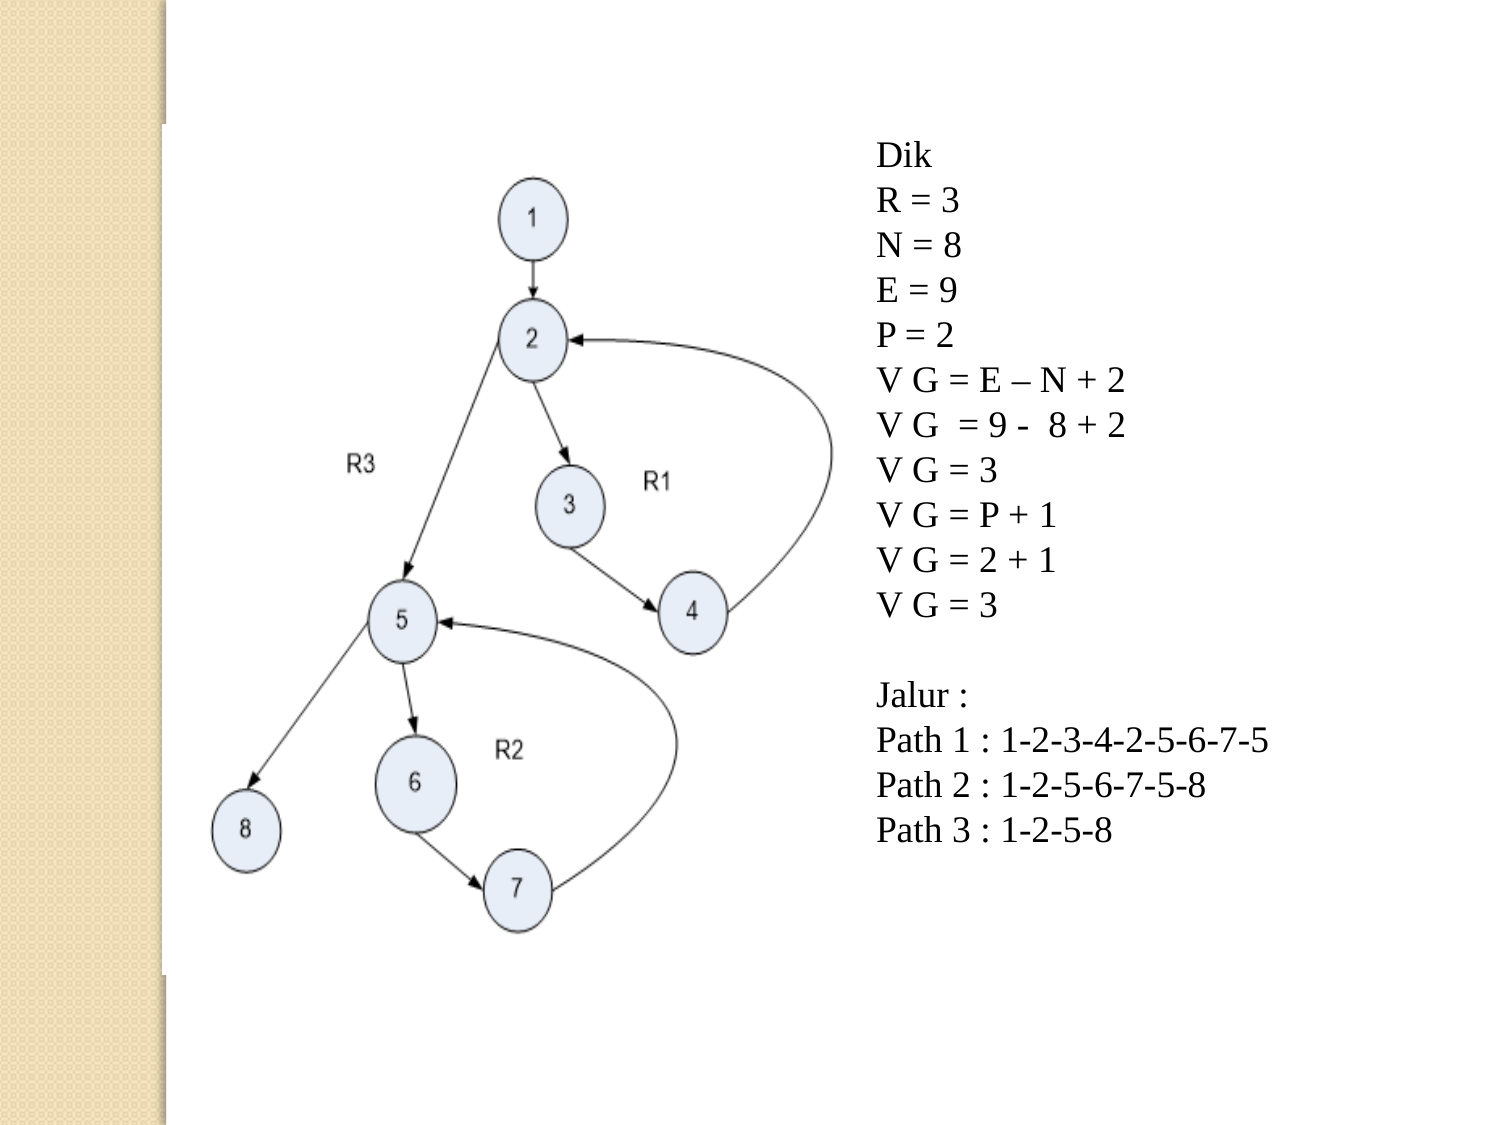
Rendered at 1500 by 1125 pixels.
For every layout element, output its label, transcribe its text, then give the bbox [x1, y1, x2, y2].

text_box Dik R = 3 N = 8 E = 9 P = 2 V G = E – N + 2 V G = 9 - 8 + 2 V G = 3 V G = P + 1 V G = 2 + 1 V G = 3 Jalur : Path 1 : 1-2-3-4-2-5-6-7-5 Path 2 : 1-2-5-6-7-5-8 Path 3 : 1-2-5-8 [863, 122, 1500, 948]
picture [162, 124, 863, 976]
